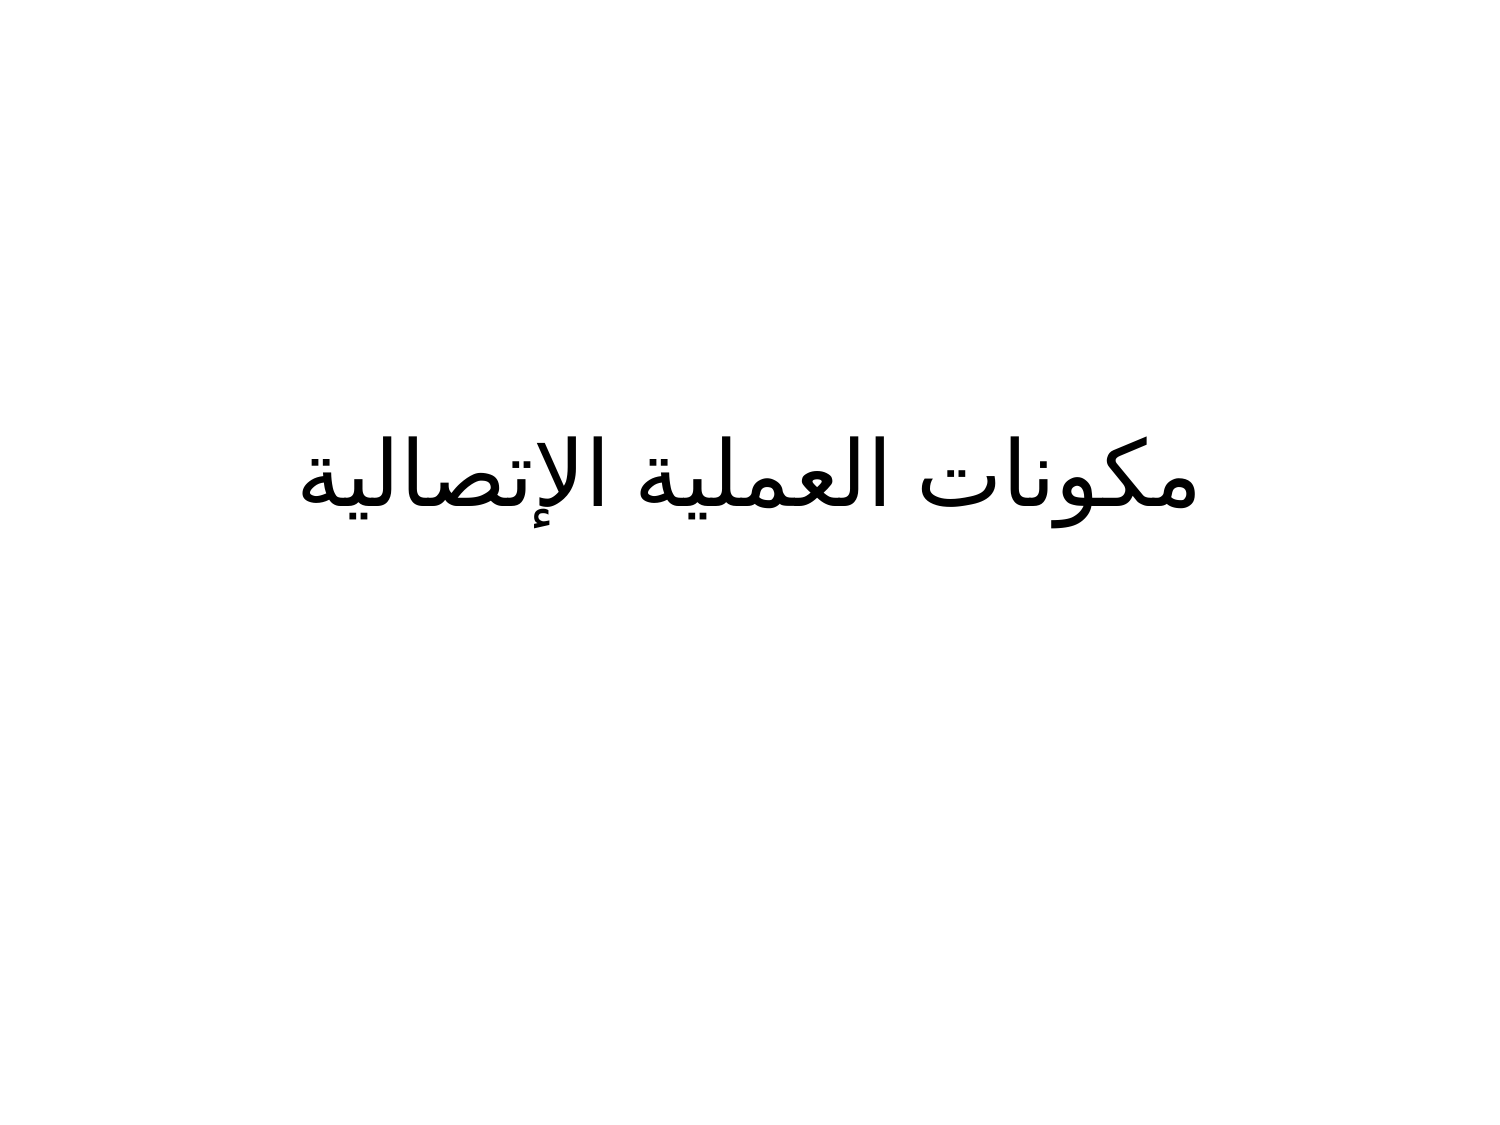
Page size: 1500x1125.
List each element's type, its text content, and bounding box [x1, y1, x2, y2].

title مكونات العملية الإتصالية [112, 349, 1388, 591]
